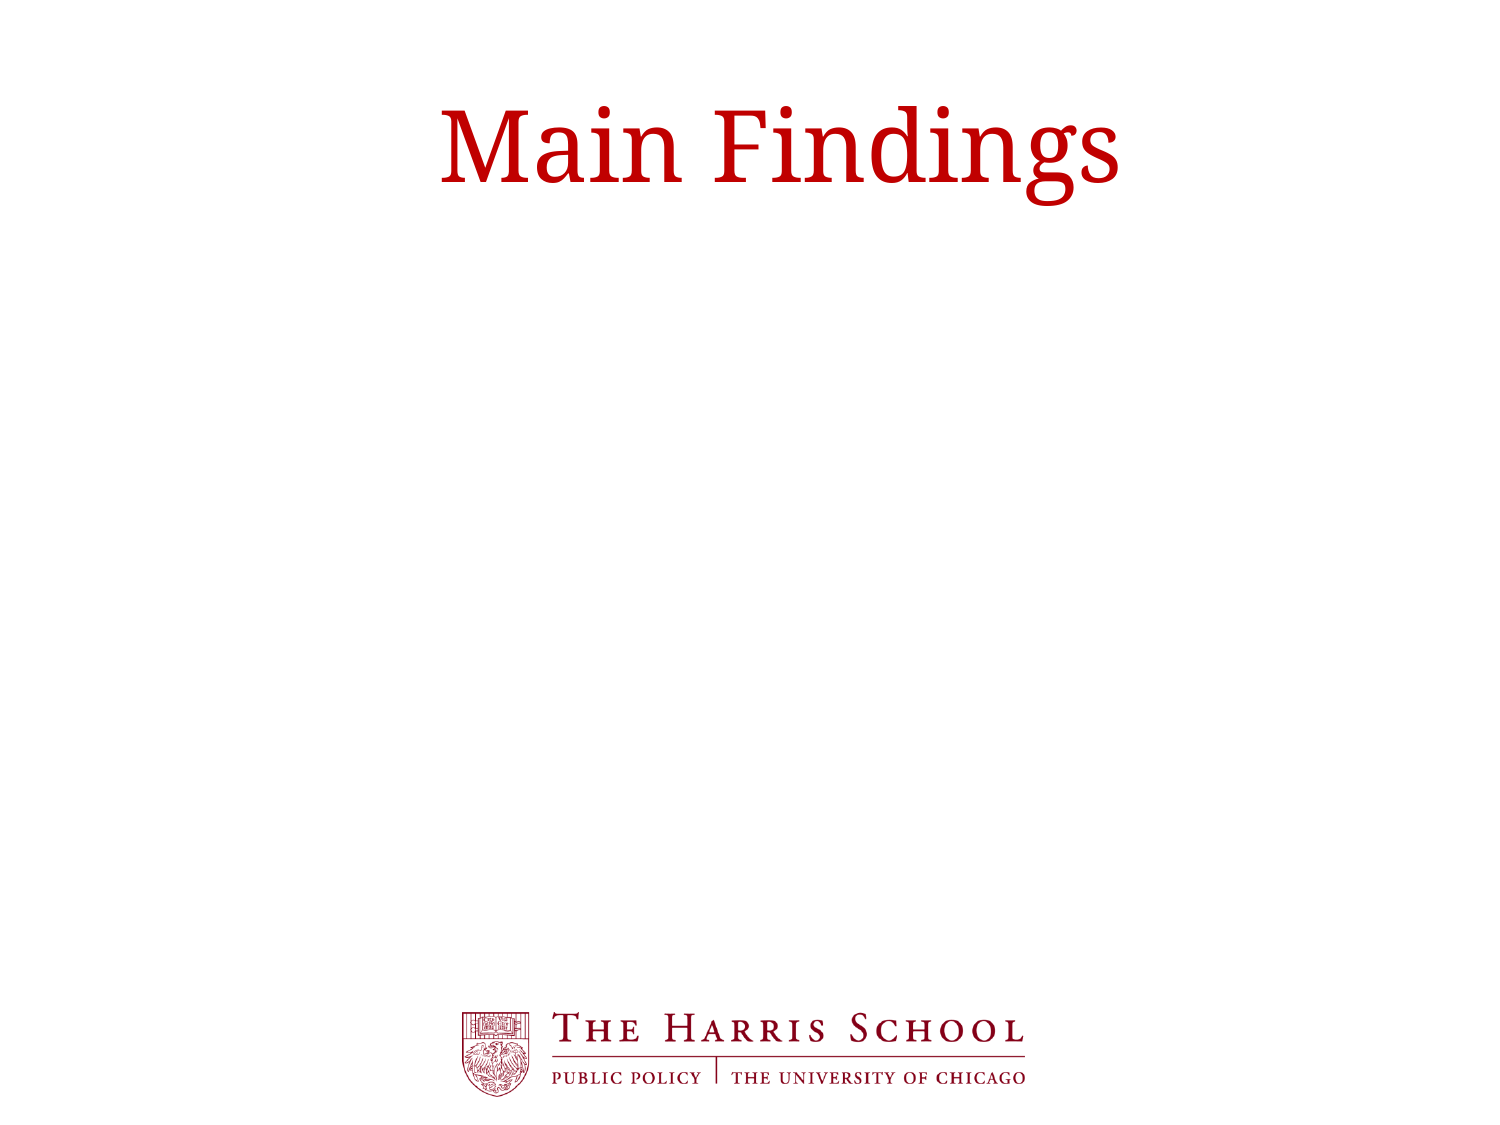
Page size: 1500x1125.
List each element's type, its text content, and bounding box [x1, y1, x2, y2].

text_box Main Findings [112, 75, 1450, 210]
picture [462, 1012, 1026, 1097]
